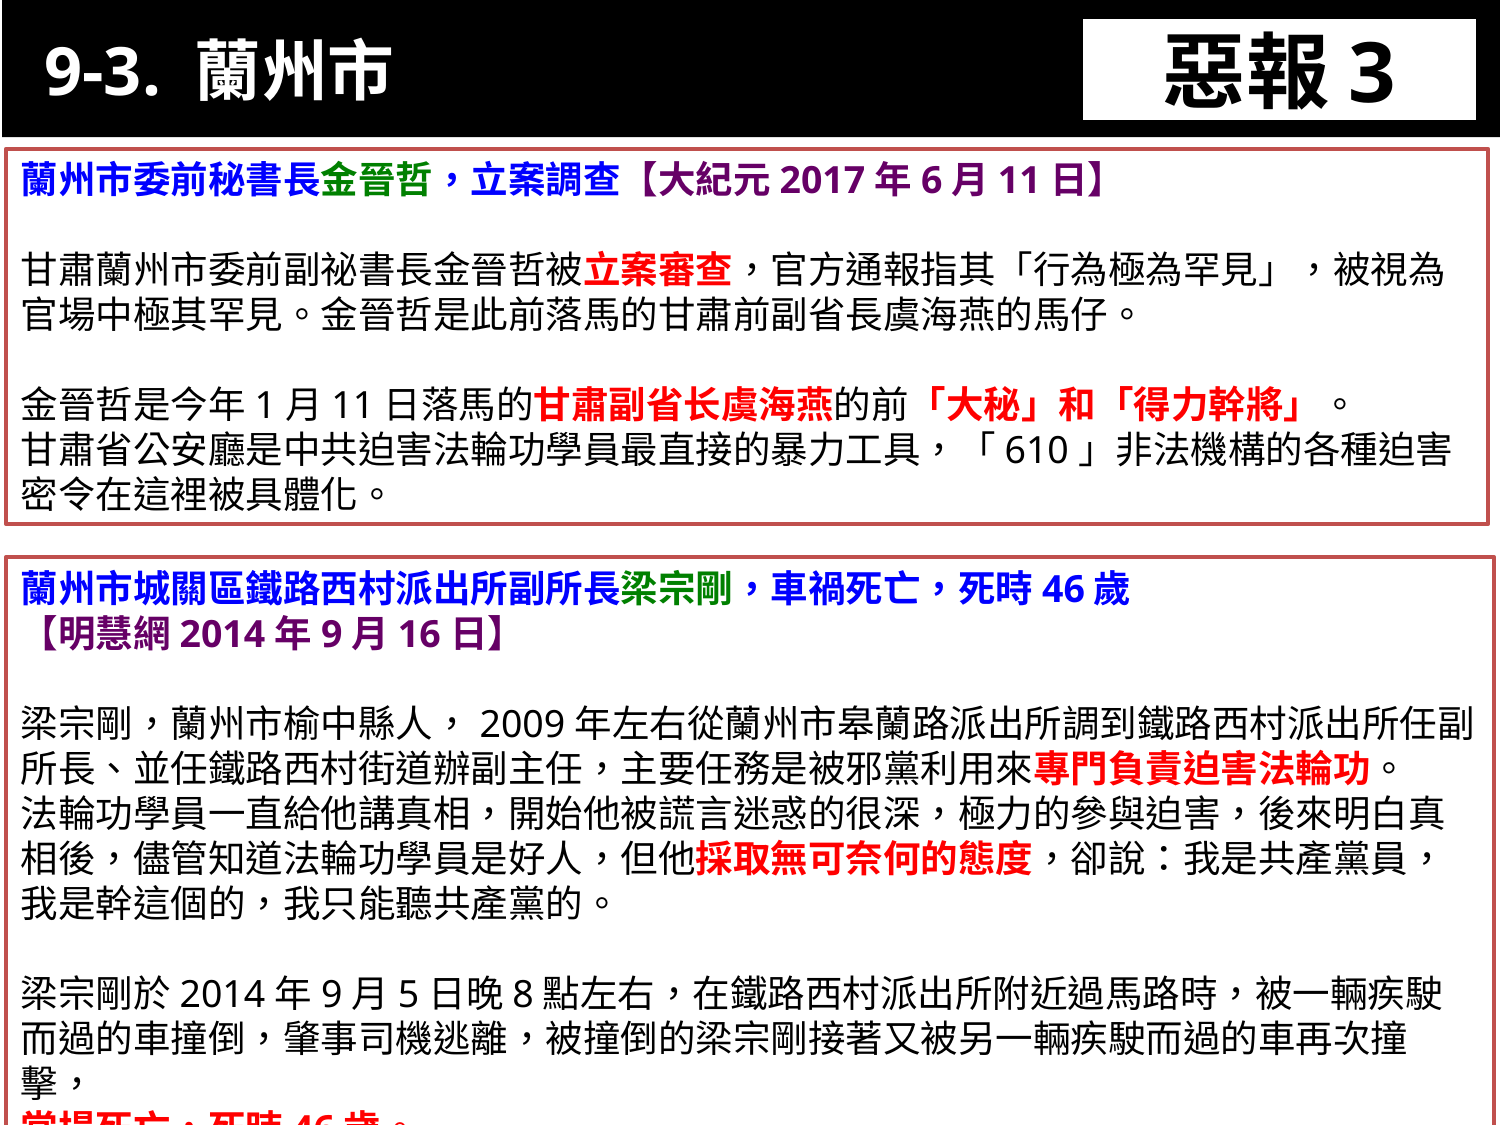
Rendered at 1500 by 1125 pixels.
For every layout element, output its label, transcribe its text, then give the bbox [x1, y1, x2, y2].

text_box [1, 0, 1500, 138]
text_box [1080, 11, 1479, 128]
text_box 蘭州市城關區鐵路西村派出所副所長梁宗剛，車禍死亡，死時46歲 【明慧網2014年9月16日】 梁宗剛，蘭州市榆中縣人，2009年左右從蘭州市皋蘭路派出所調到鐵路西村派出所任副所長、並任鐵路西村街道辦副主任，主要任務是被邪黨利用來專門負責迫害法輪功。 法輪功學員一直給他講真相，開始他被謊言迷惑的很深，極力的參與迫害，後來明白真相後，儘管知道法輪功學員是好人，但他採取無可奈何的態度，卻說：我是共產黨員，我是幹這個的，我只能聽共產黨的。 梁宗剛於2014年9月5日晚8點左右，在鐵路西村派出所附近過馬路時，被一輛疾駛而過的車撞倒，肇事司機逃離，被撞倒的梁宗剛接著又被另一輛疾駛而過的車再次撞擊， 當場死亡，死時46歲。 [4, 555, 1496, 1125]
text_box 蘭州市委前秘書長金晉哲，立案調查【大紀元2017年6月11日】 甘肅蘭州市委前副祕書長金晉哲被立案審查，官方通報指其「行為極為罕見」，被視為官場中極其罕見。金晉哲是此前落馬的甘肅前副省長虞海燕的馬仔。 金晉哲是今年1月11日落馬的甘肅副省长虞海燕的前「大秘」和「得力幹將」。 甘肅省公安廳是中共迫害法輪功學員最直接的暴力工具，「610」非法機構的各種迫害密令在這裡被具體化。 [4, 147, 1490, 526]
